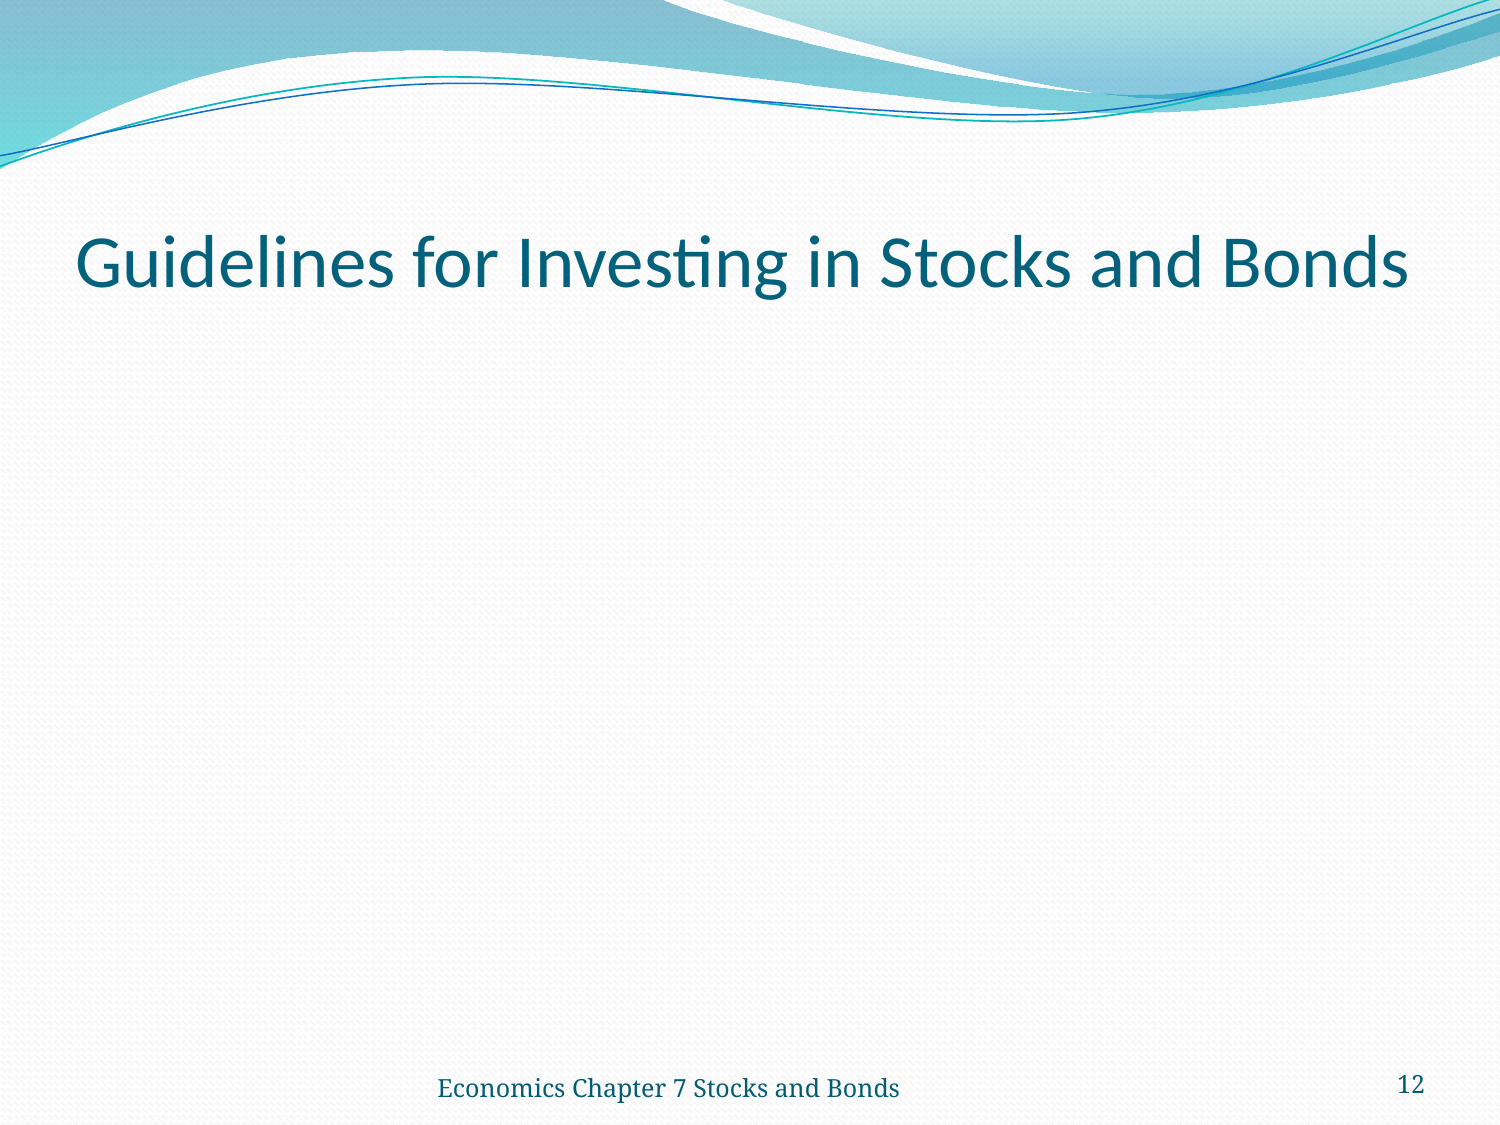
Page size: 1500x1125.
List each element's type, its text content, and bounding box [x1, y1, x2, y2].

title Guidelines for Investing in Stocks and Bonds [75, 115, 1425, 303]
slide_number 12 [1299, 1042, 1425, 1103]
footer Economics Chapter 7 Stocks and Bonds [437, 1042, 988, 1103]
